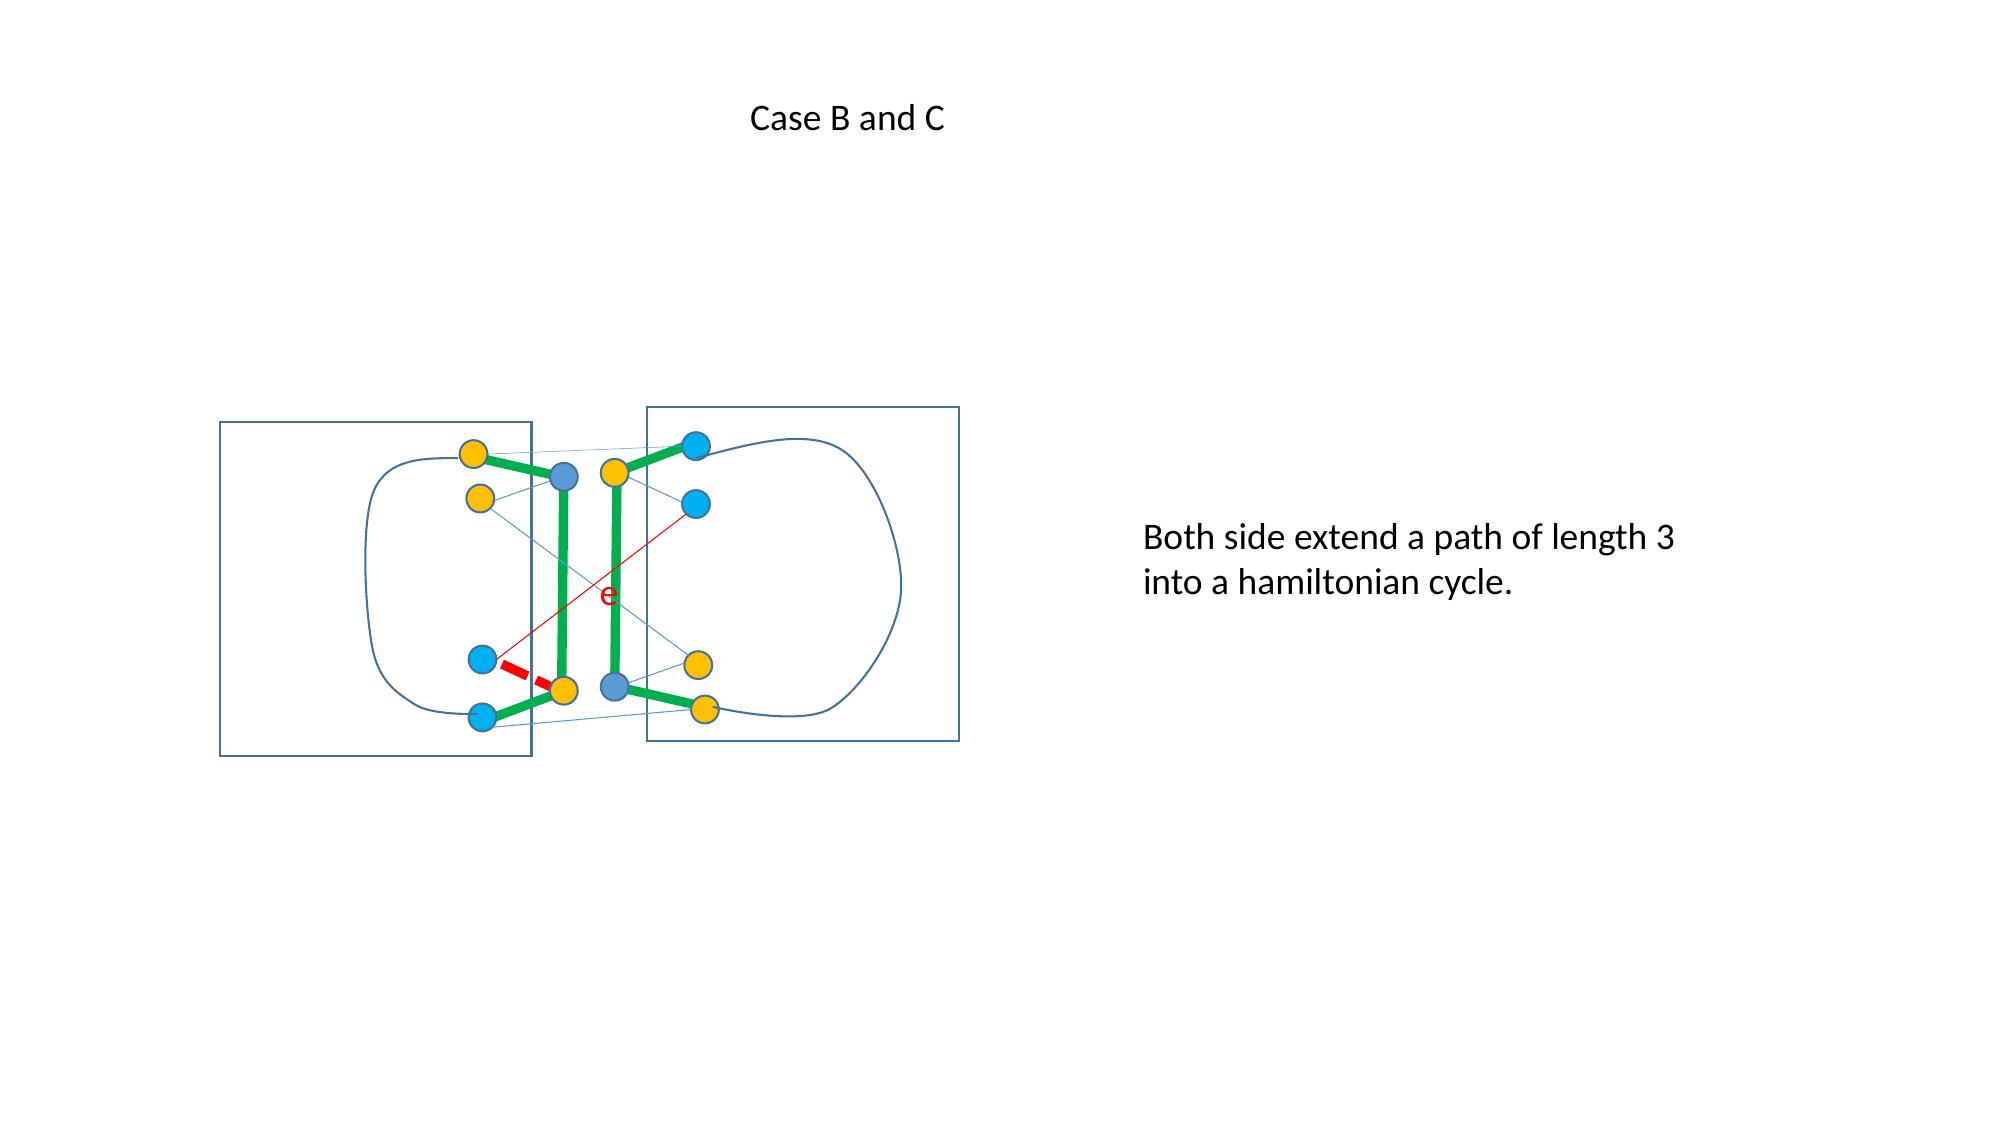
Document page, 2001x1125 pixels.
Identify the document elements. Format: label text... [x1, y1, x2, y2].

text_box Case B and C [735, 85, 961, 146]
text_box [219, 407, 959, 757]
text_box Both side extend a path of length 3 into a hamiltonian cycle. [1128, 504, 1691, 610]
